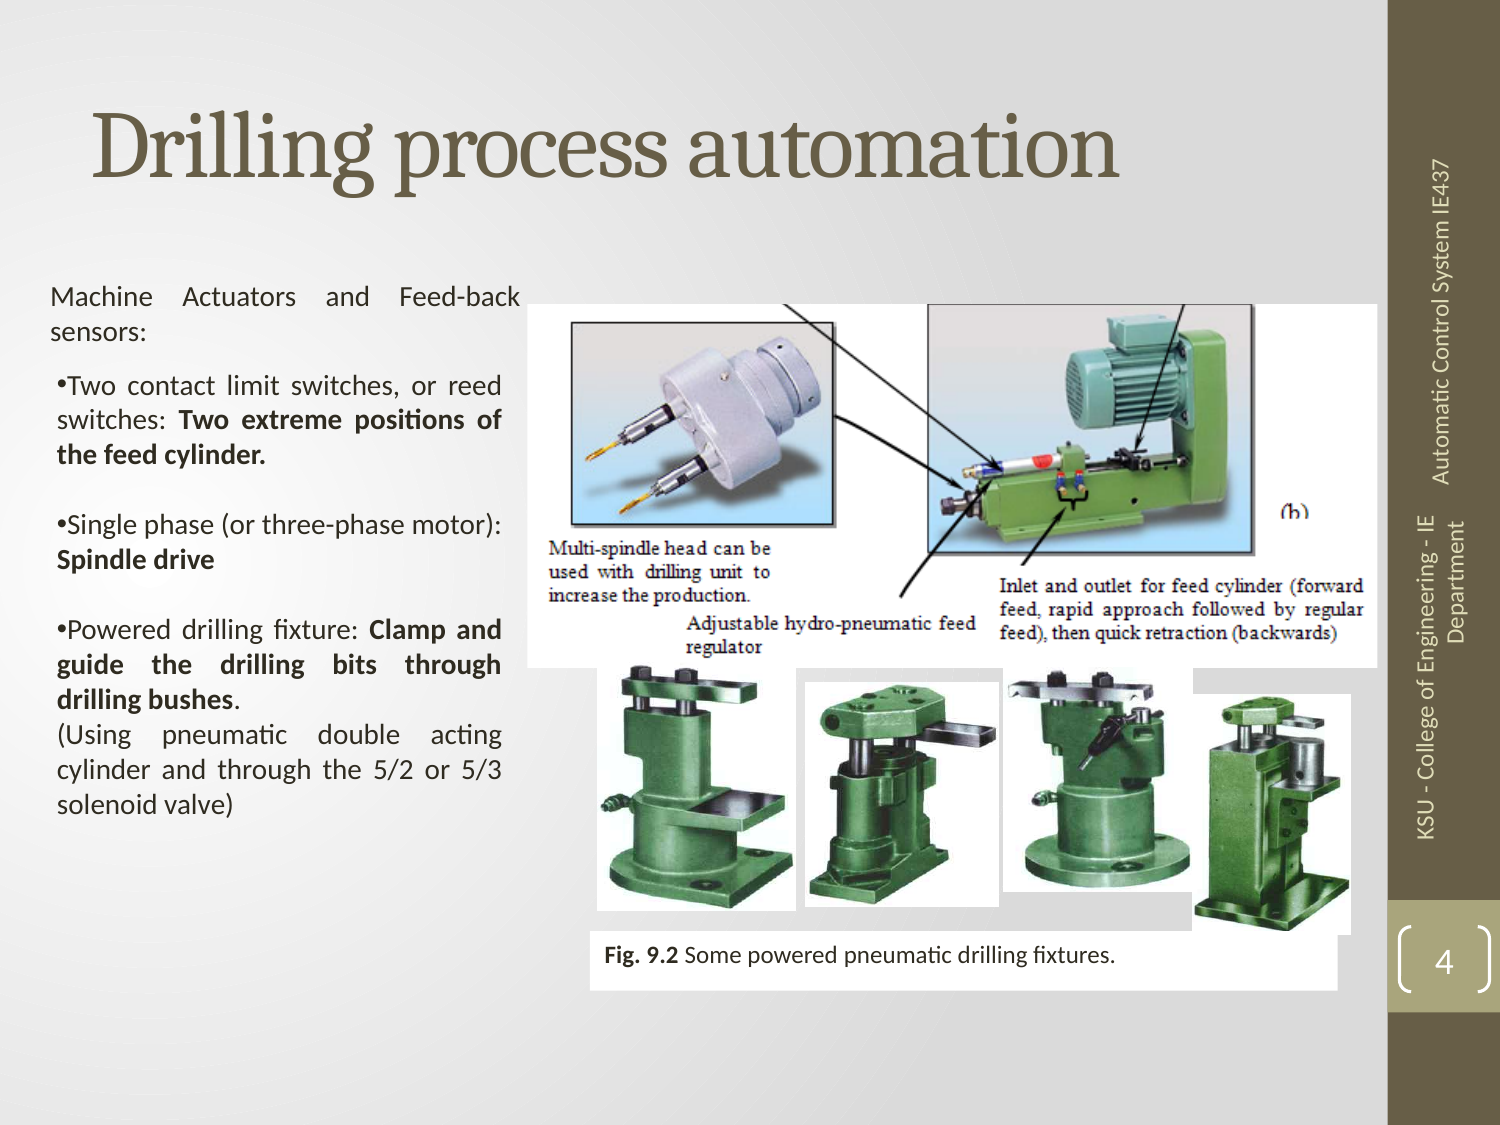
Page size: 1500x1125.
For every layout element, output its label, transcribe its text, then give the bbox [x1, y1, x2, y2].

slide_number Automatic Control System IE437 [1408, 100, 1469, 500]
text_box Two contact limit switches, or reed switches: Two extreme positions of the feed cylinder. Single phase (or three-phase motor): Spindle drive Powered drilling fixture: Clamp and guide the drilling bits through drilling bushes. (Using pneumatic double acting cylinder and through the 5/2 or 5/3 solenoid valve) [42, 358, 518, 898]
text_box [589, 661, 1351, 992]
footer KSU - College of Engineering - IE Department [1408, 500, 1469, 889]
title Drilling process automation [75, 45, 1325, 233]
text_box [518, 550, 524, 601]
text_box Machine Actuators and Feed-back sensors: [35, 270, 536, 355]
picture [526, 304, 1378, 668]
slide_number 4 [1397, 925, 1492, 994]
